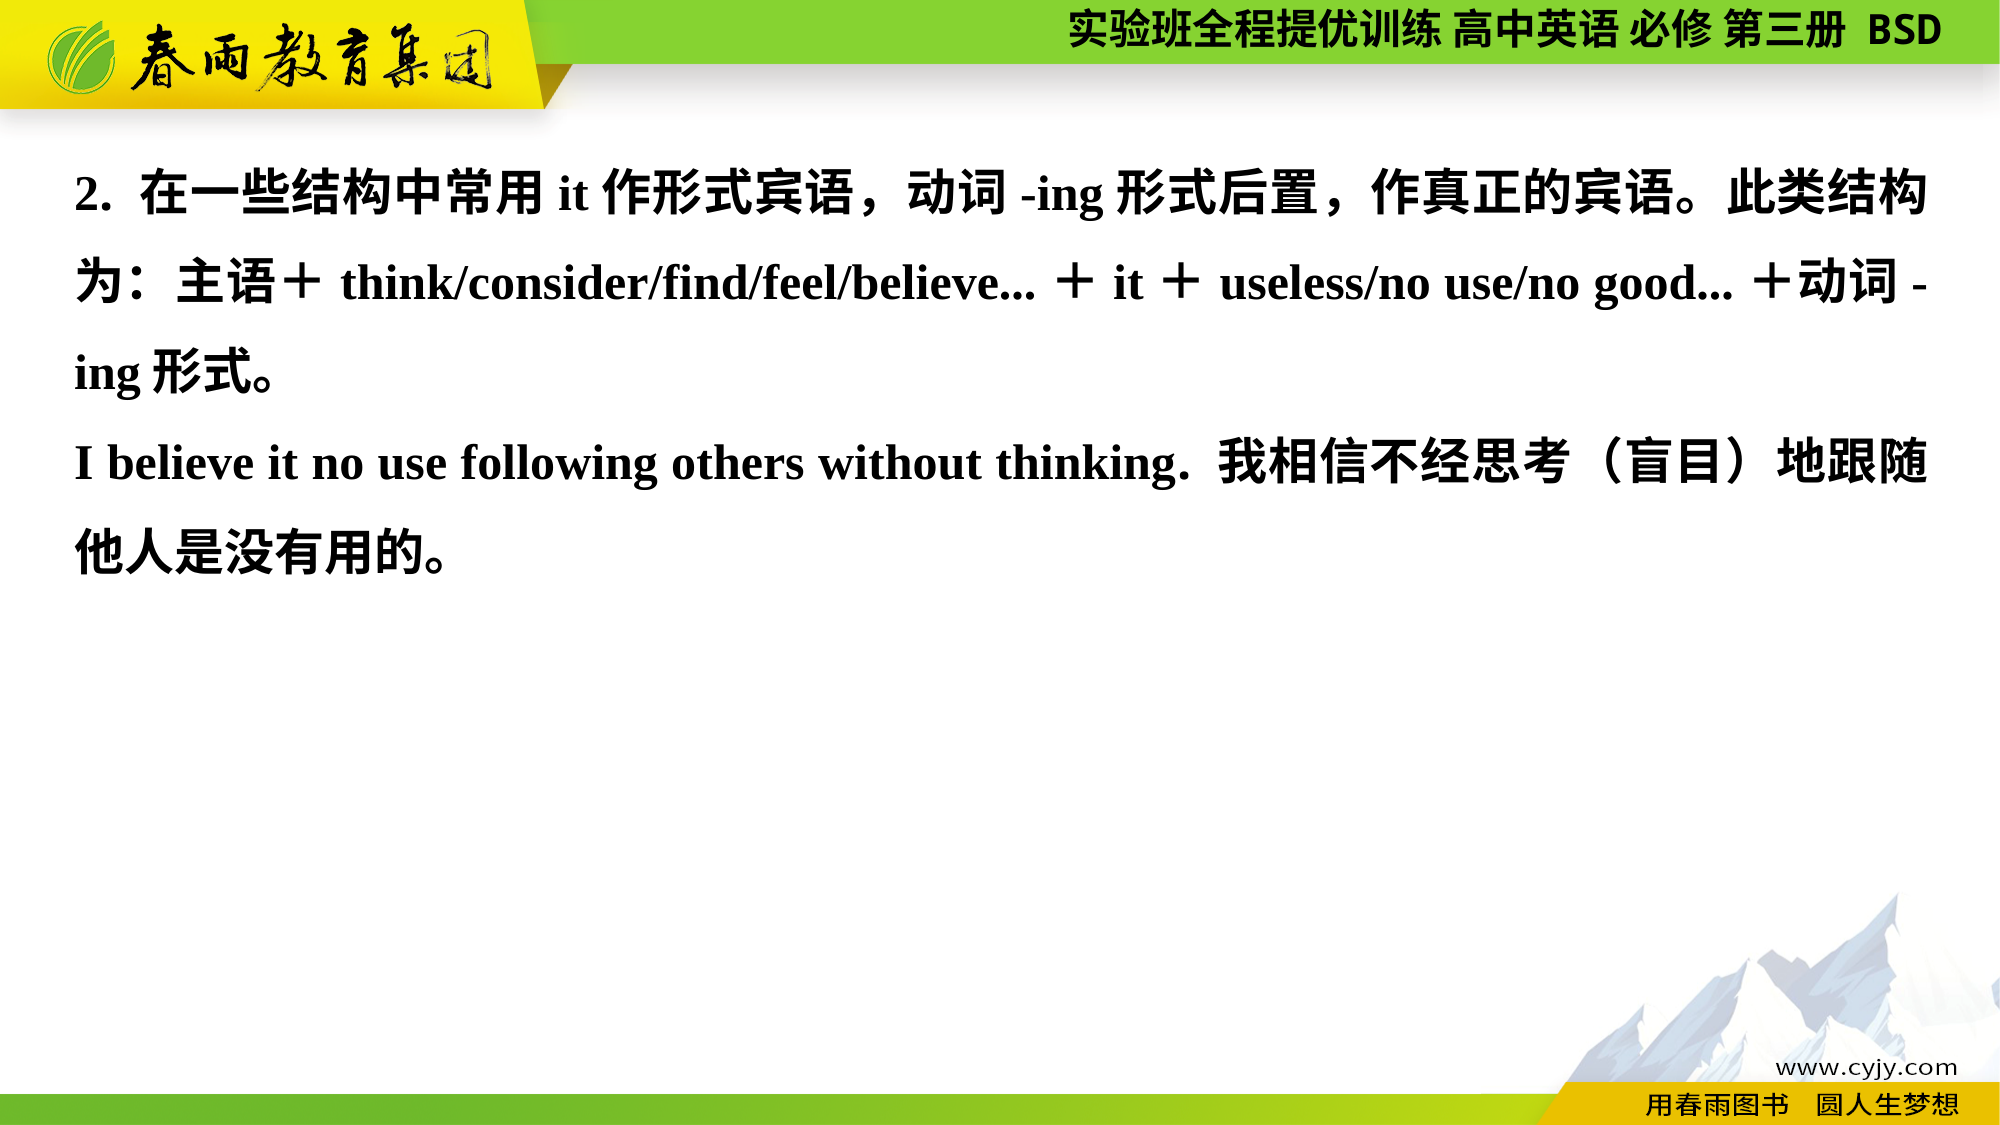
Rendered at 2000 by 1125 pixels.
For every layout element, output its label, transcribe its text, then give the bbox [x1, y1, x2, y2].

picture [0, 0, 2000, 1125]
list 2. 在一些结构中常用it作形式宾语，动词-ing形式后置，作真正的宾语。此类结构为：主语＋think/consider/find/feel/believe...＋it＋useless/no use/no good...＋动词-ing形式。 I believe it no use following others without thinking. 我相信不经思考（盲目）地跟随他人是没有用的。 [59, 122, 1944, 581]
